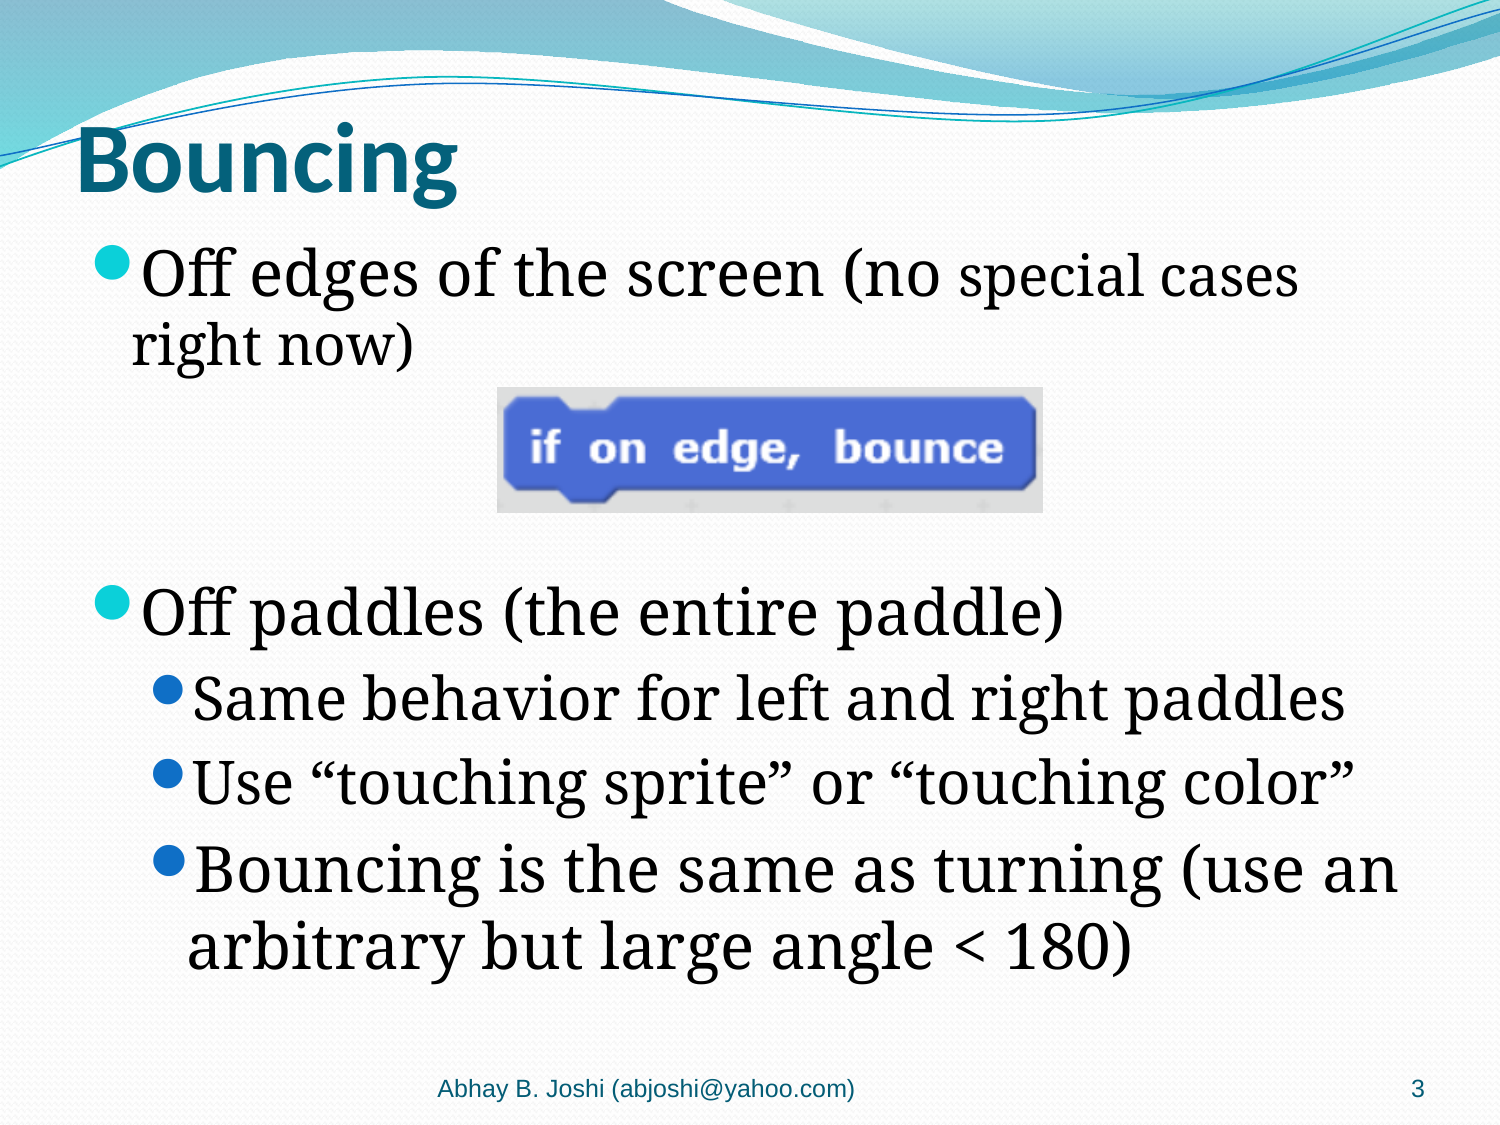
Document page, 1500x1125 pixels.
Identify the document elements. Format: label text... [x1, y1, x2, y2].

slide_number 17 [490, 388, 1048, 526]
title Bouncing [75, 24, 1425, 213]
footer Abhay B. Joshi (abjoshi@yahoo.com) [437, 1042, 988, 1103]
slide_number 3 [1299, 1042, 1425, 1103]
list Off edges of the screen (no special cases right now) Off paddles (the entire paddle) Same behavior for left and right paddles Use “touching sprite” or “touching color” Bouncing is the same as turning (use an arbitrary but large angle < 180) [75, 224, 1425, 1075]
picture [497, 387, 1043, 513]
